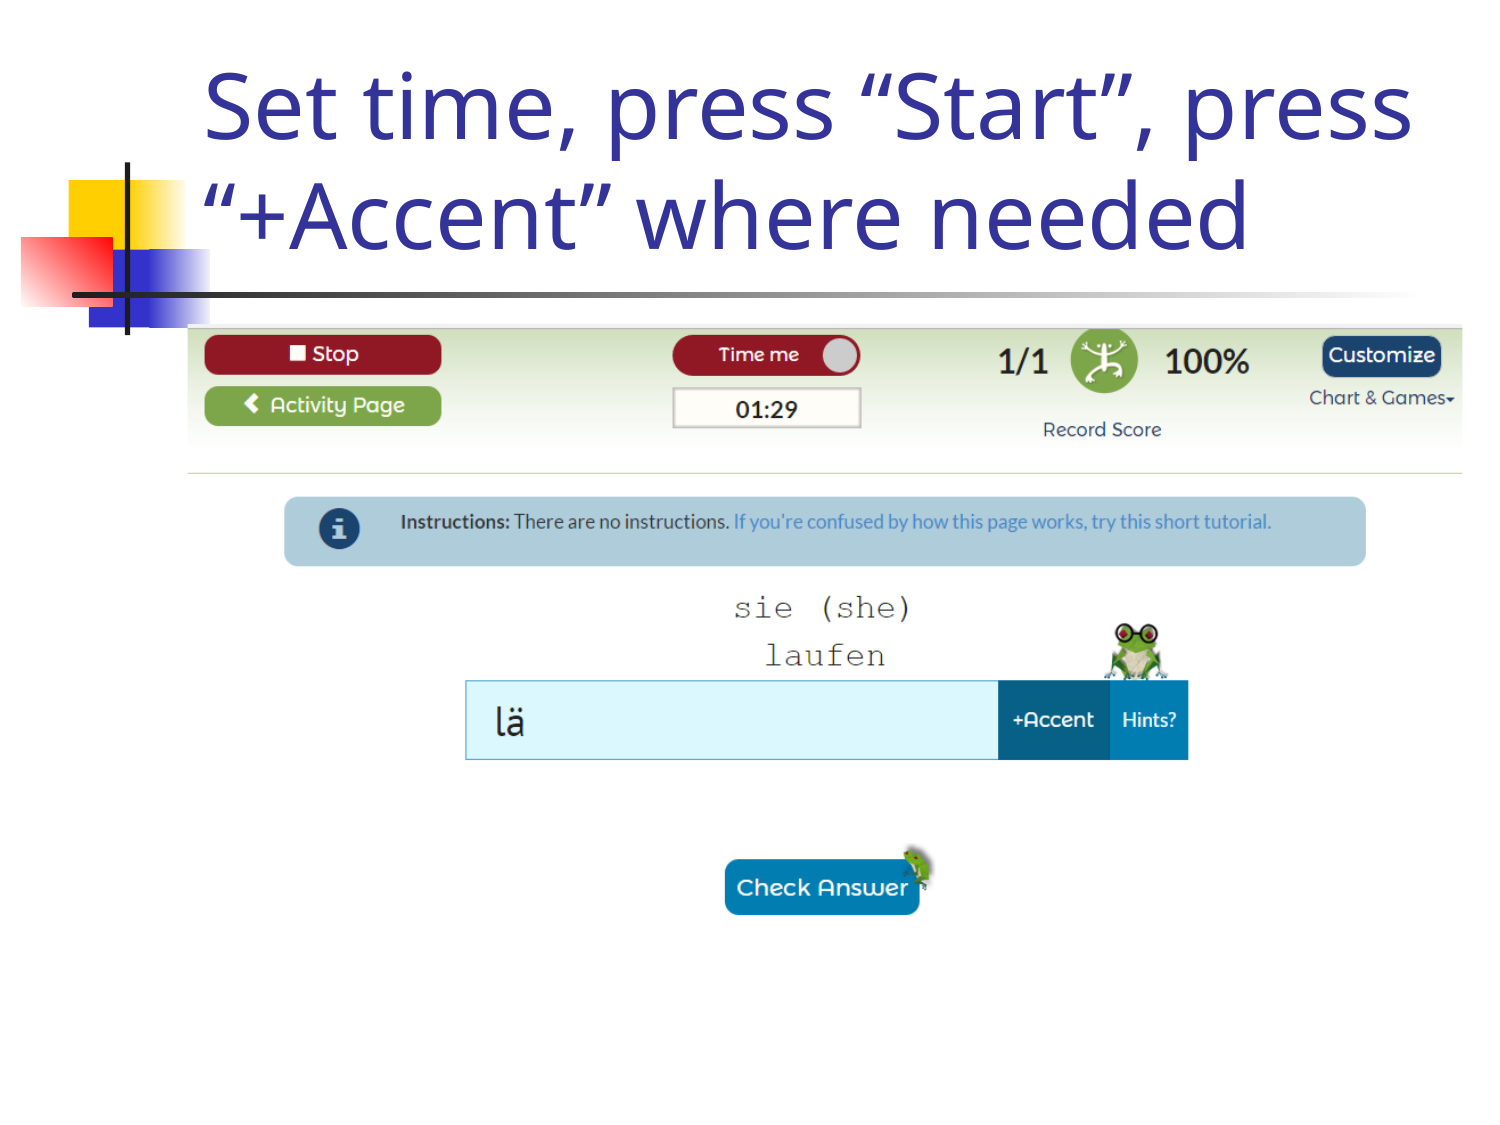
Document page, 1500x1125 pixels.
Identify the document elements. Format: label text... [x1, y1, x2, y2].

title Set time, press “Start”, press “+Accent” where needed [188, 34, 1468, 276]
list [187, 324, 1463, 932]
